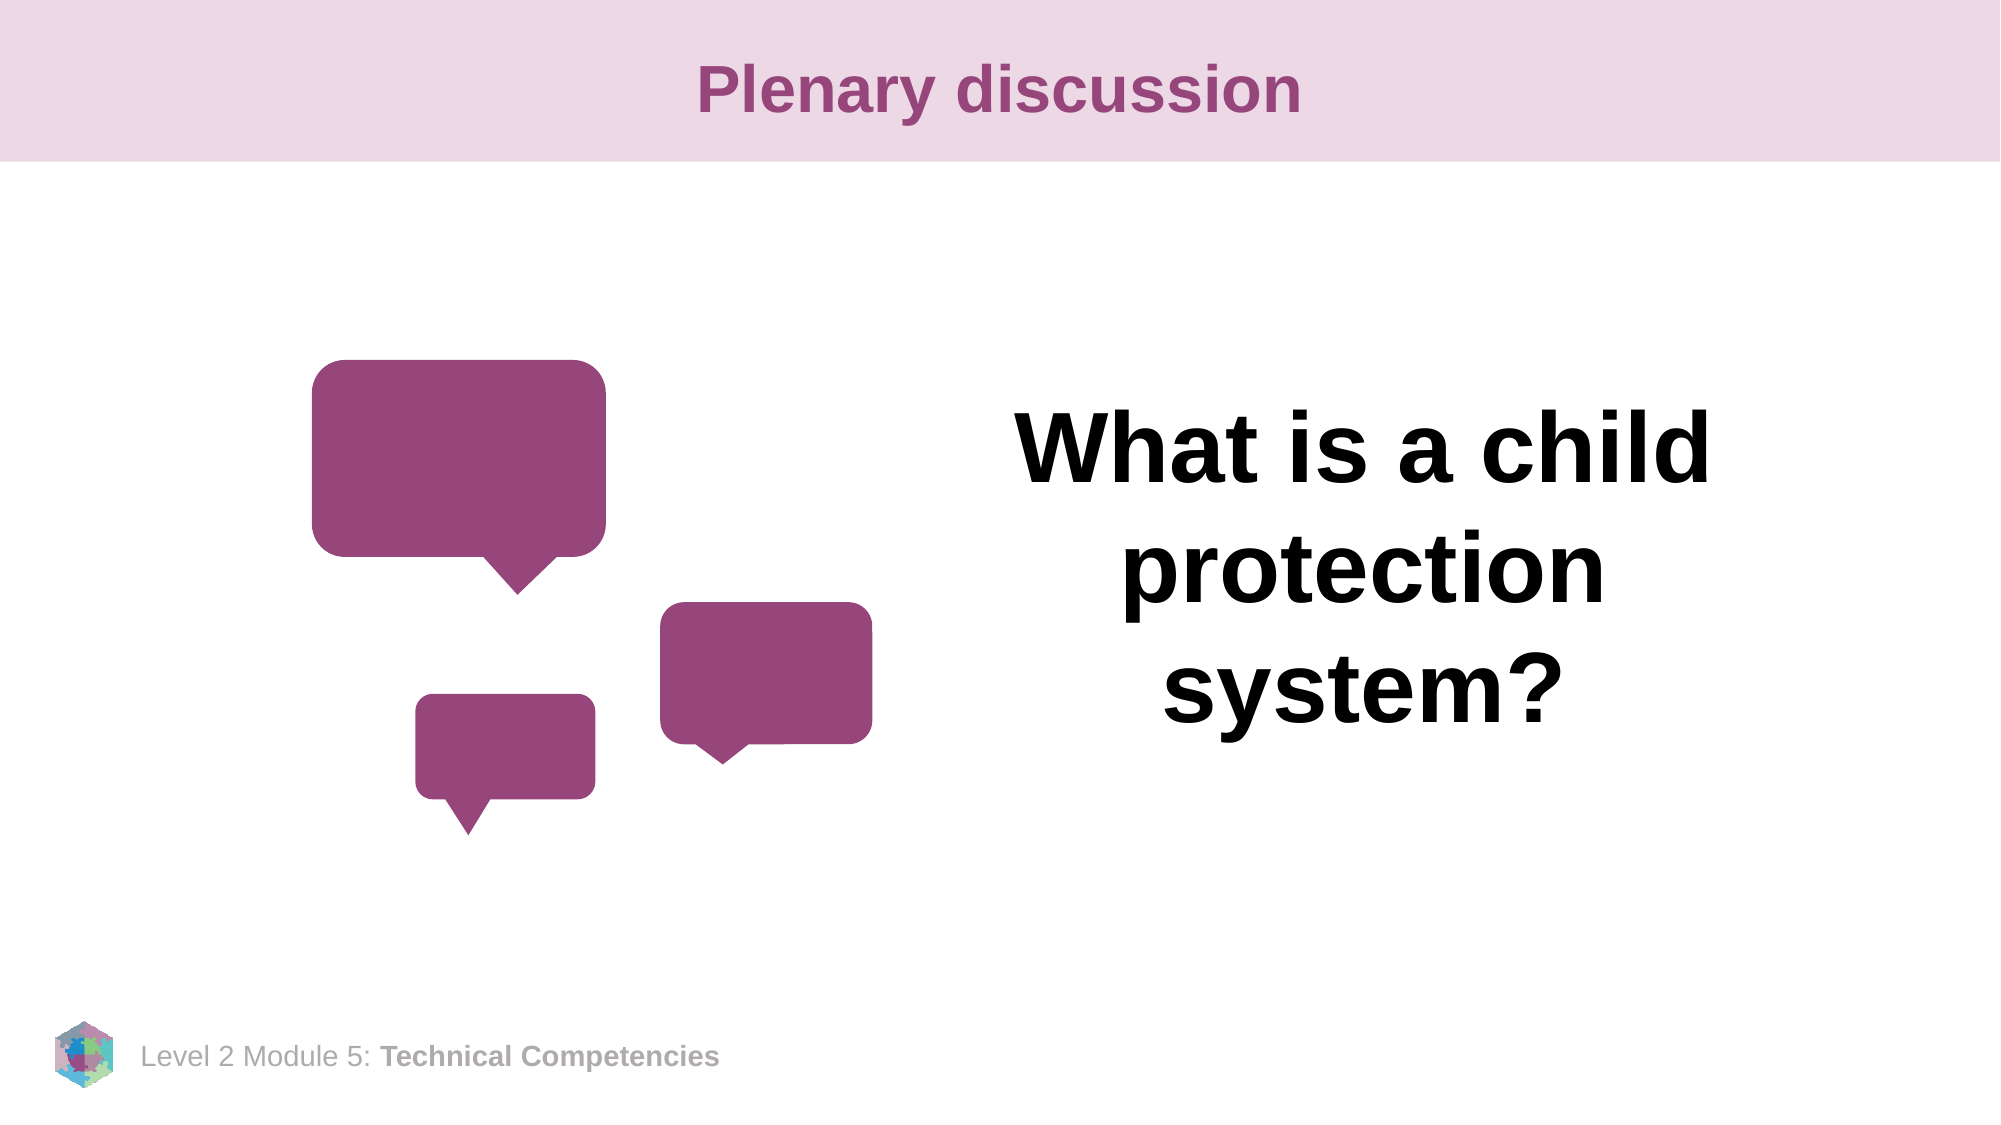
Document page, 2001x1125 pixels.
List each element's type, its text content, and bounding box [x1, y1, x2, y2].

title Plenary discussion [137, 19, 1863, 163]
text_box What is a child protection system? [891, 187, 1837, 938]
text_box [311, 359, 873, 800]
picture [55, 1021, 113, 1088]
